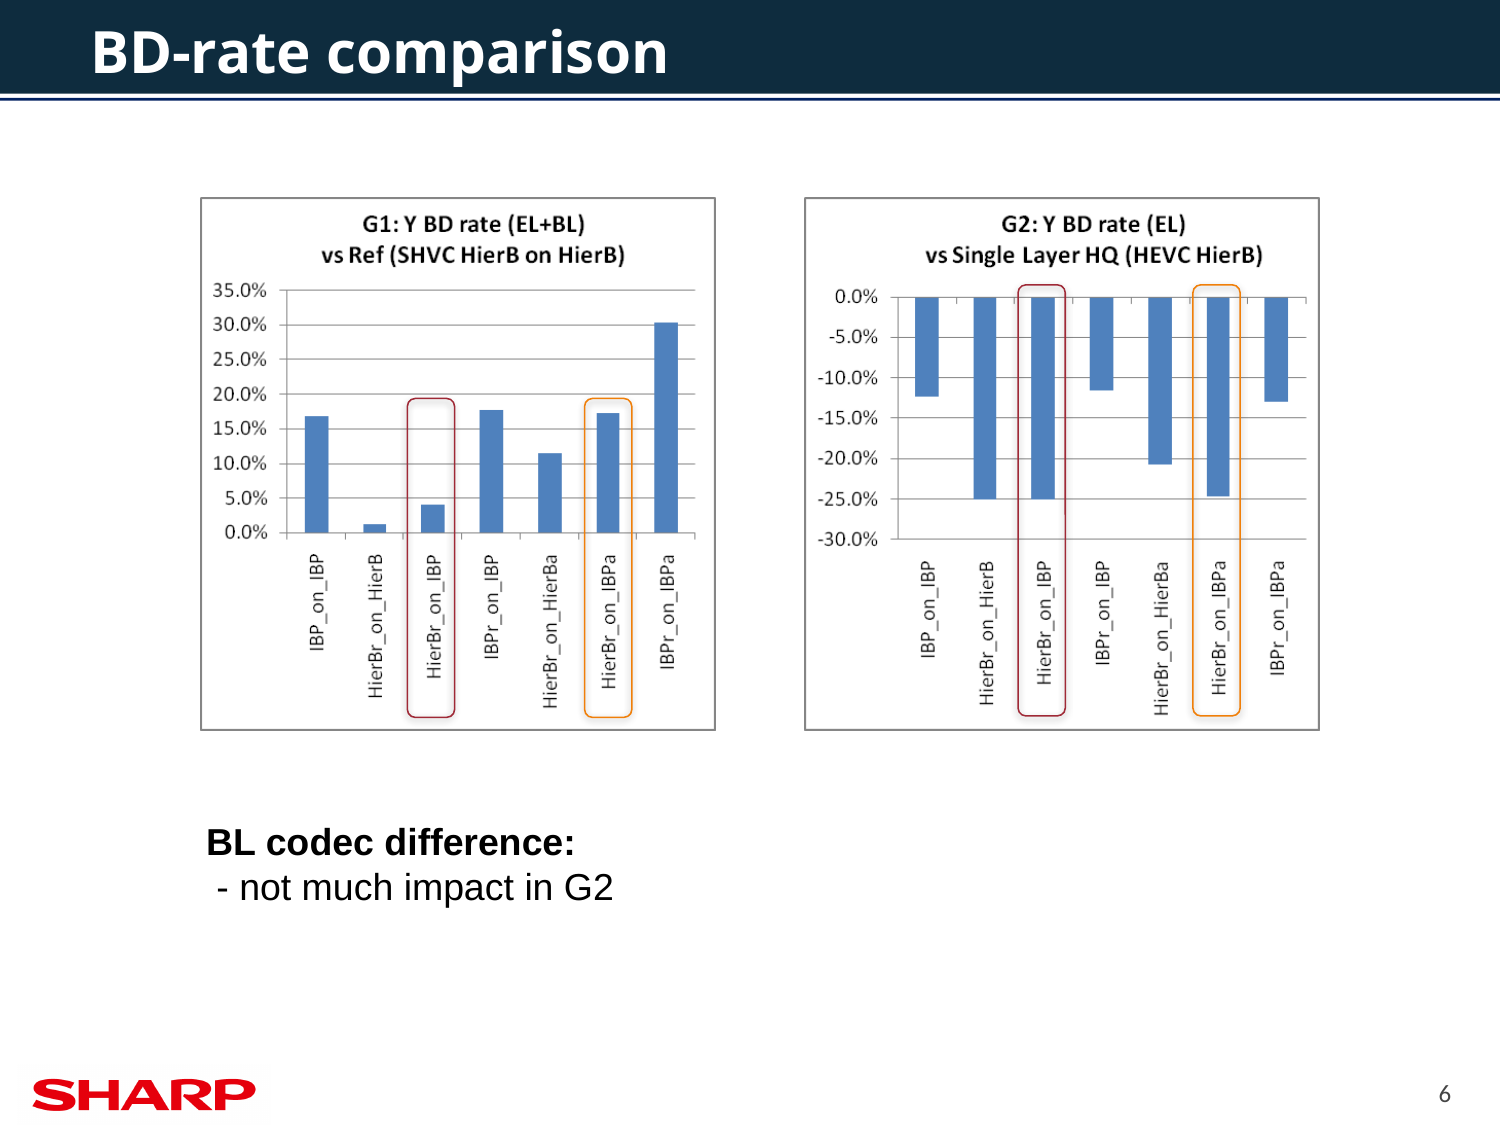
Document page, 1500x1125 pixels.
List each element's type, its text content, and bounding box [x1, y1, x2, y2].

slide_number 6 [1345, 1062, 1467, 1108]
picture [198, 196, 717, 732]
picture [17, 1064, 271, 1125]
text_box BL codec difference: - not much impact in G2 [191, 810, 630, 916]
picture [801, 194, 1324, 734]
title BD-rate comparison [74, 15, 1426, 85]
